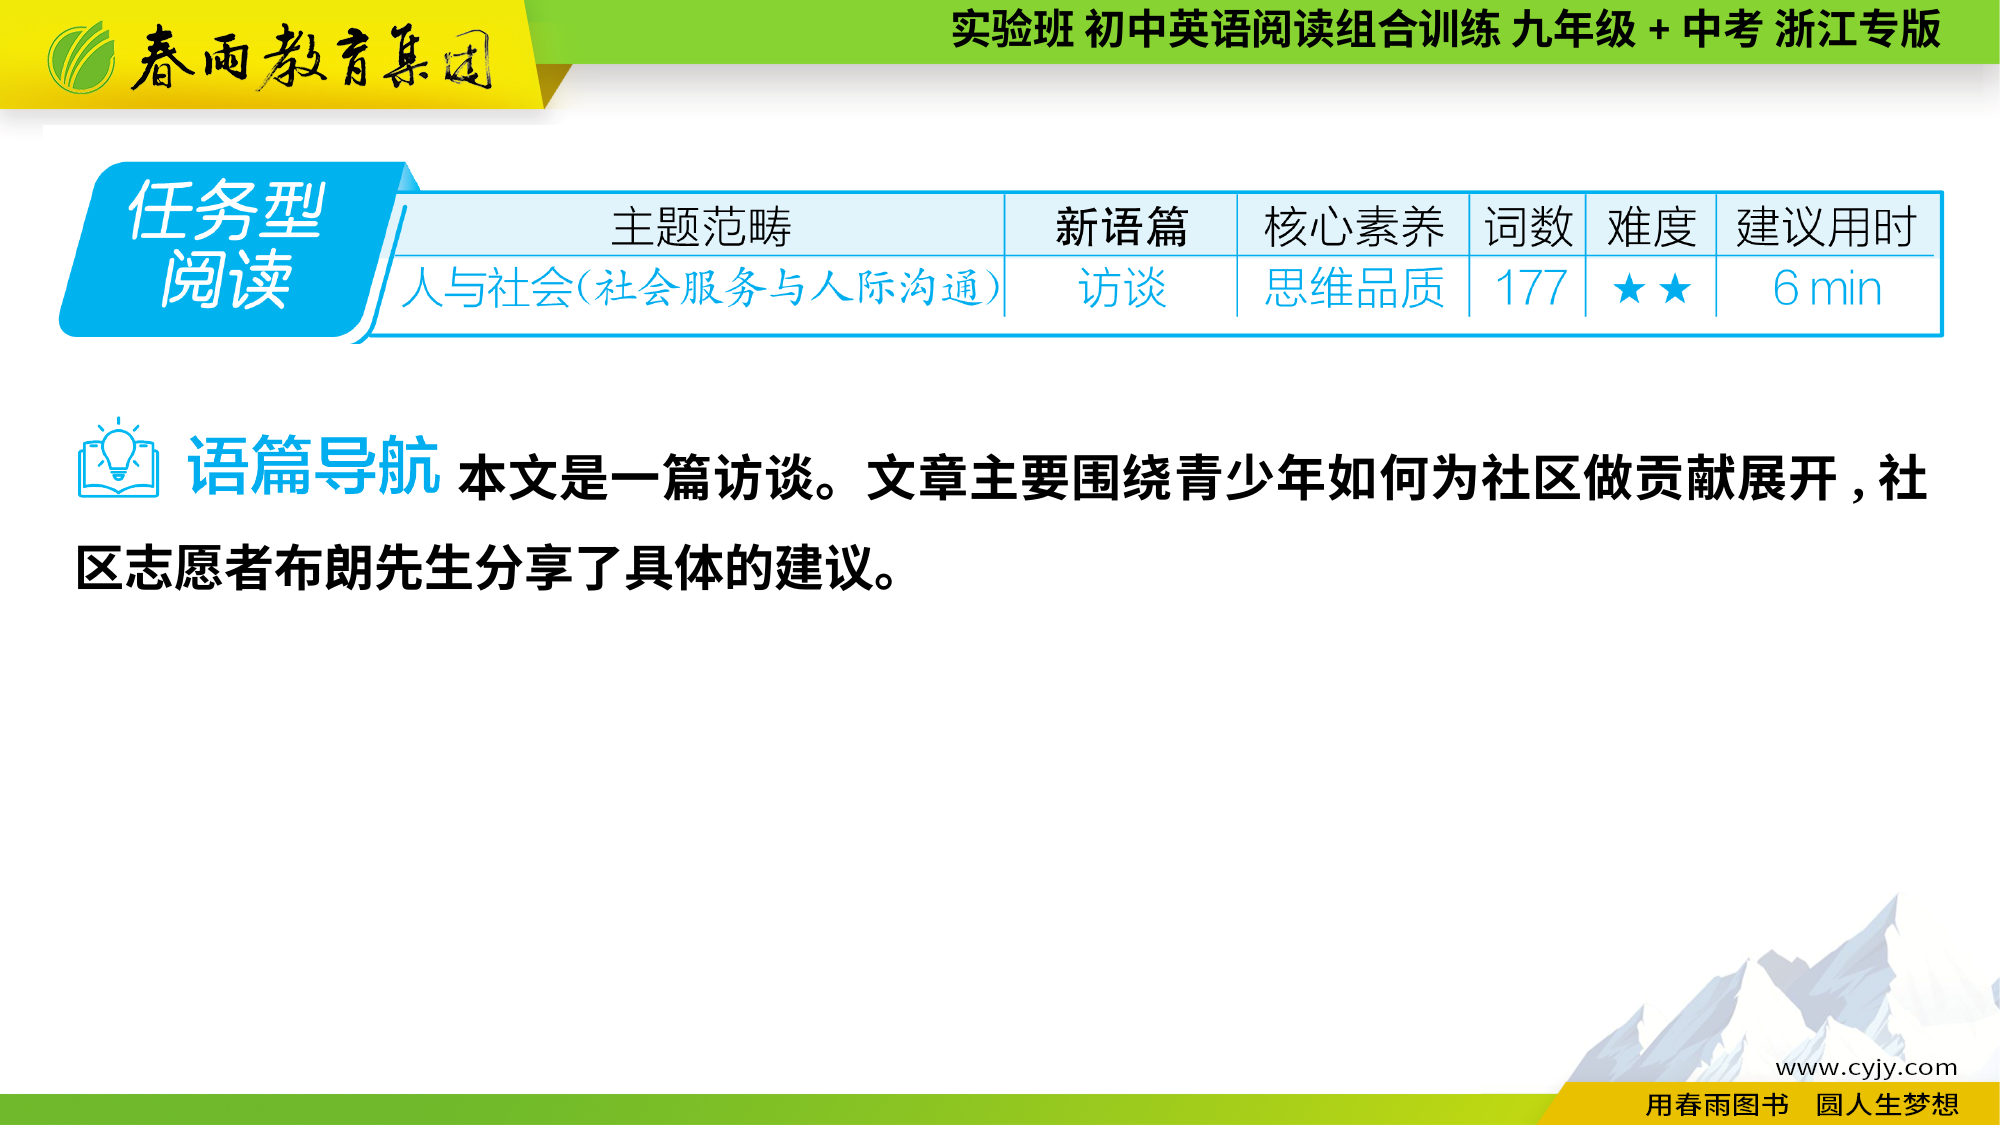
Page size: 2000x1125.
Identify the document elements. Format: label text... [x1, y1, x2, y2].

list 本文是一篇访谈。文章主要围绕青少年如何为社区做贡献展开,社区志愿者布朗先生分享了具体的建议。 [59, 409, 1944, 595]
picture [0, 0, 2000, 1125]
